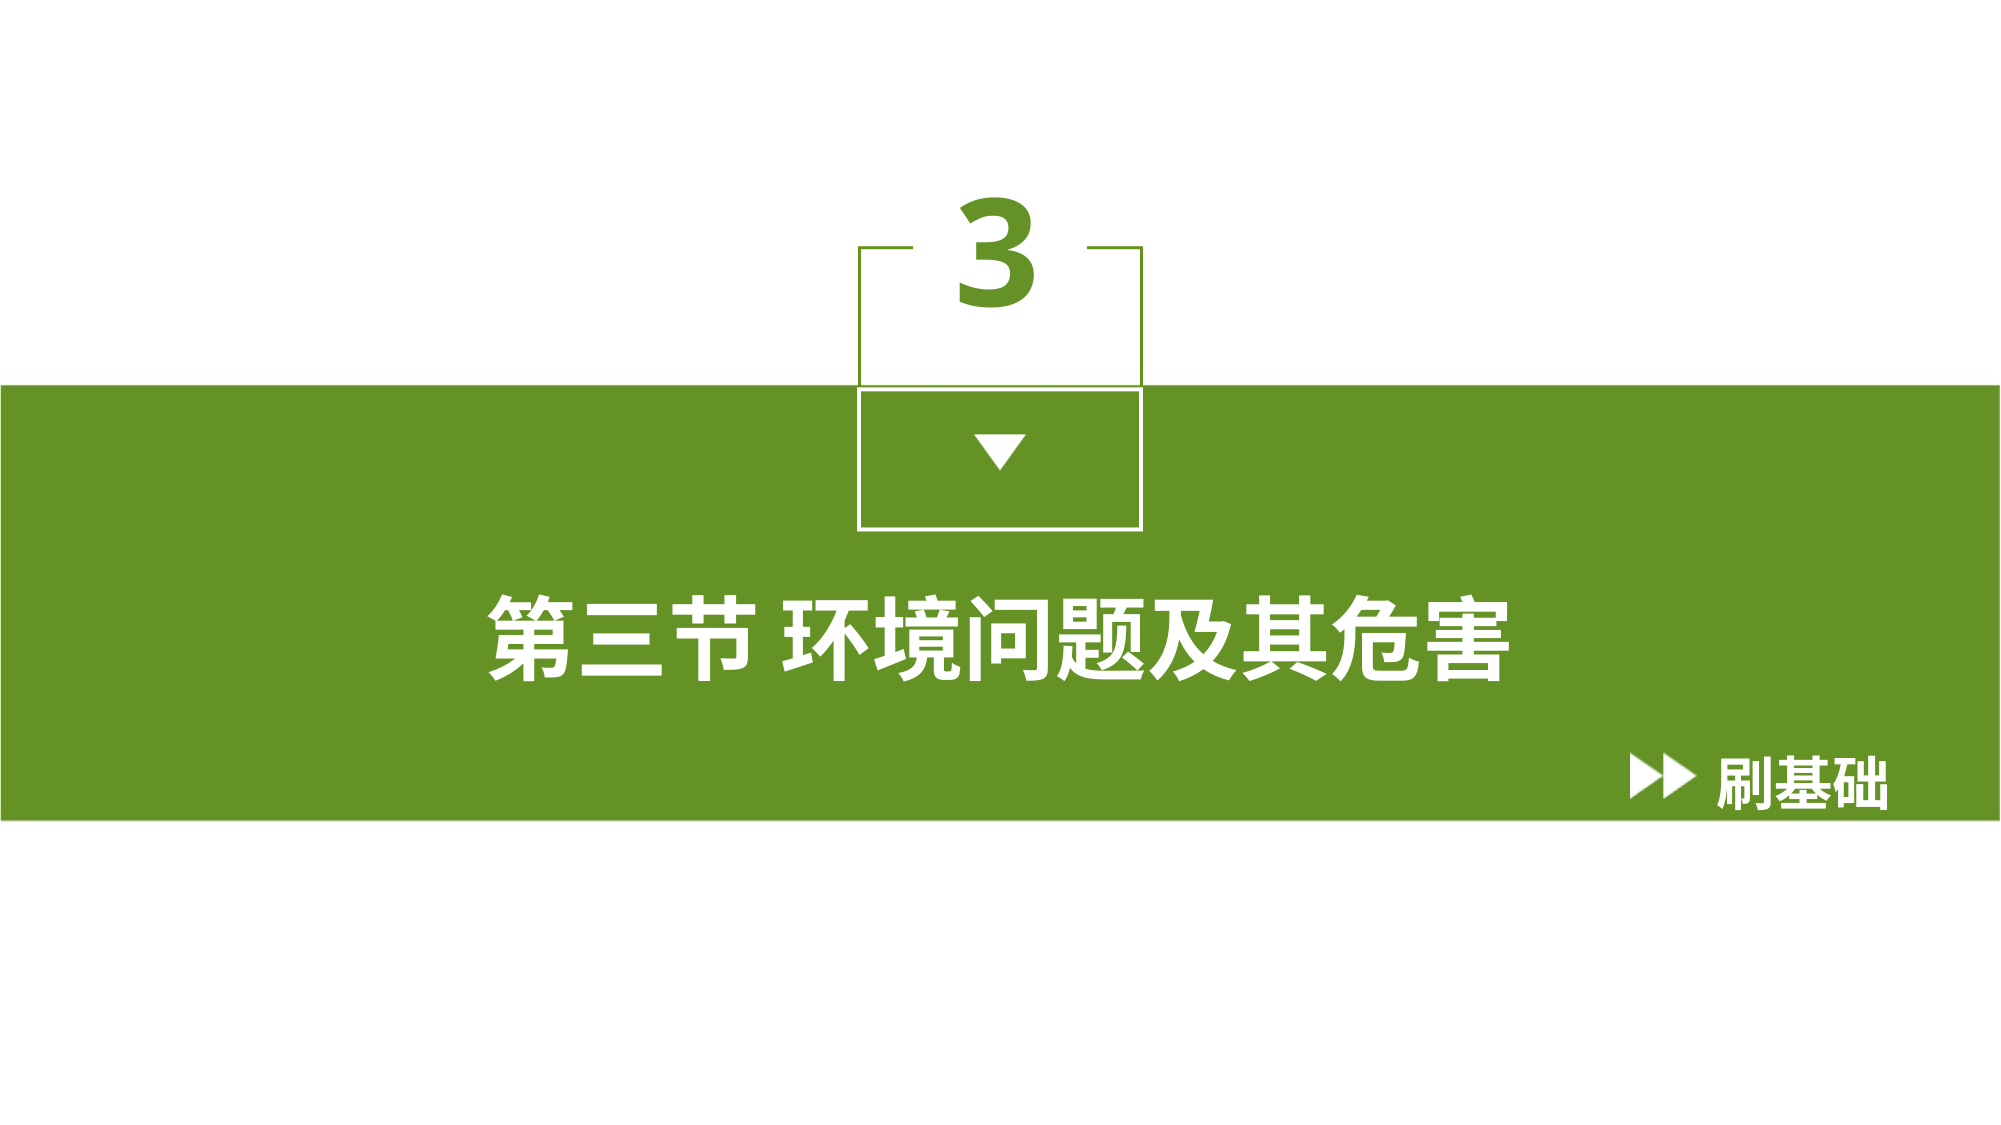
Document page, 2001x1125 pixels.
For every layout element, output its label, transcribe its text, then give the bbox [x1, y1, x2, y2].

text_box 第三节 环境问题及其危害 [0, 572, 2000, 699]
picture [0, 0, 2000, 572]
text_box 刷基础 [1715, 718, 1997, 812]
text_box 3 [865, 148, 1130, 345]
picture [0, 699, 2000, 1125]
